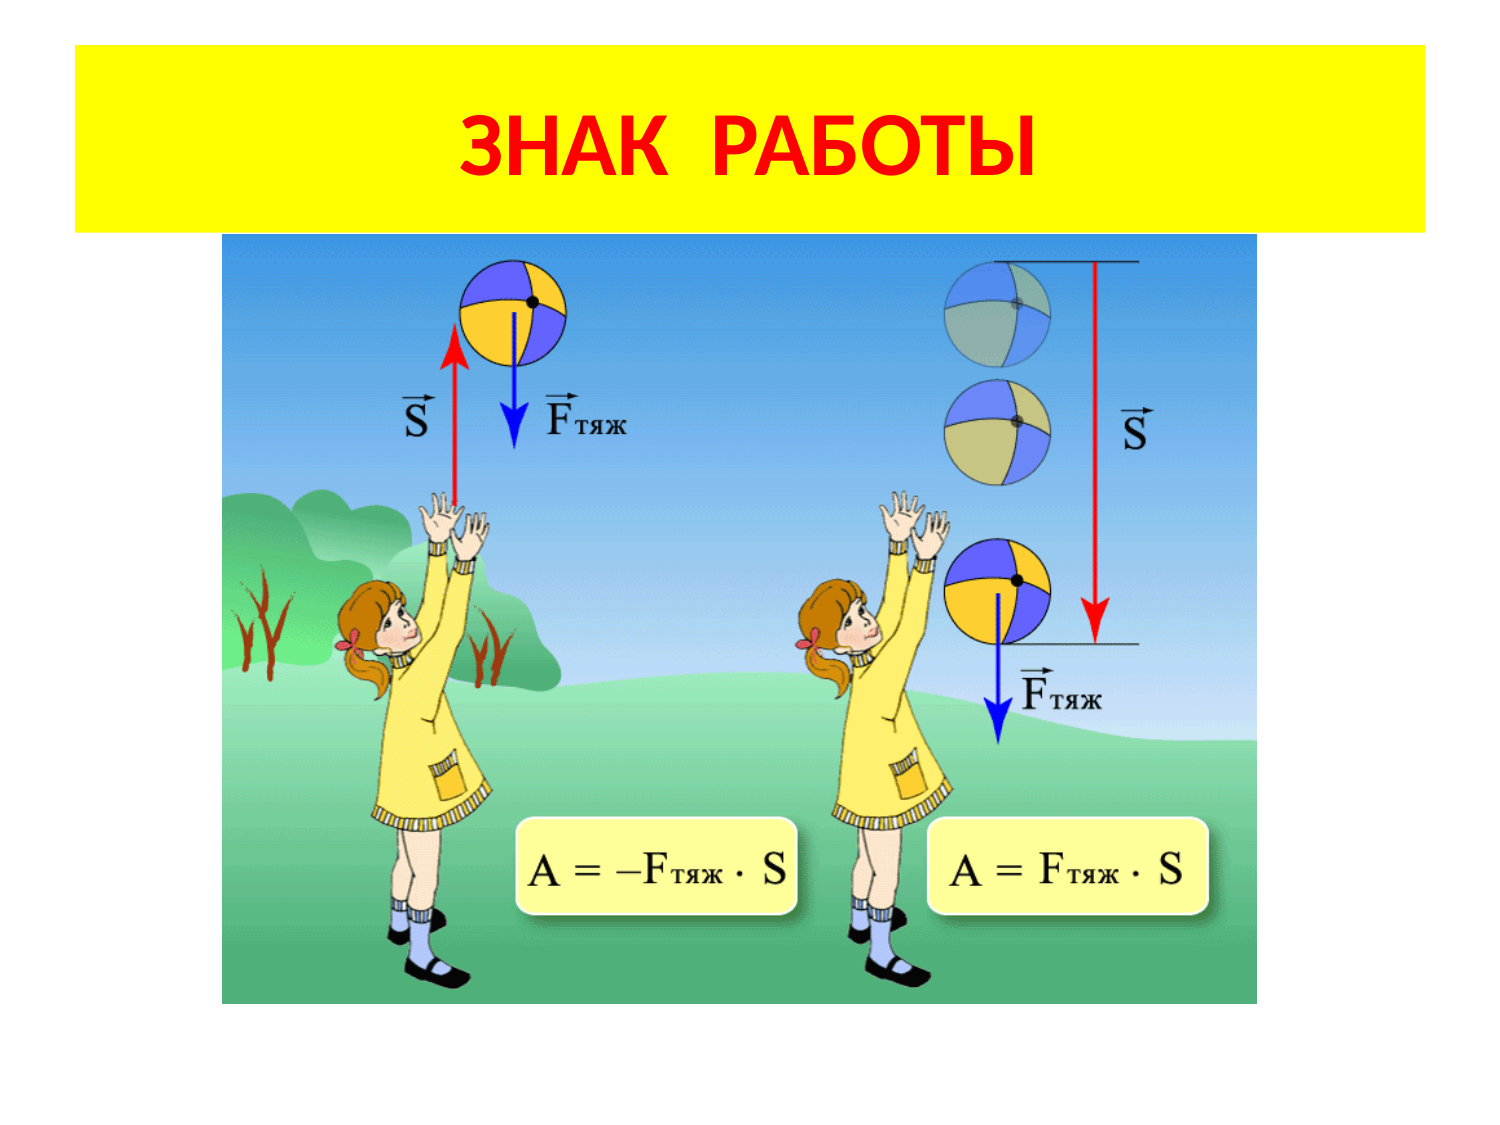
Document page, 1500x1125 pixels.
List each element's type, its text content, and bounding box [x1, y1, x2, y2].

title ЗНАК РАБОТЫ [75, 45, 1425, 233]
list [222, 234, 1257, 1004]
